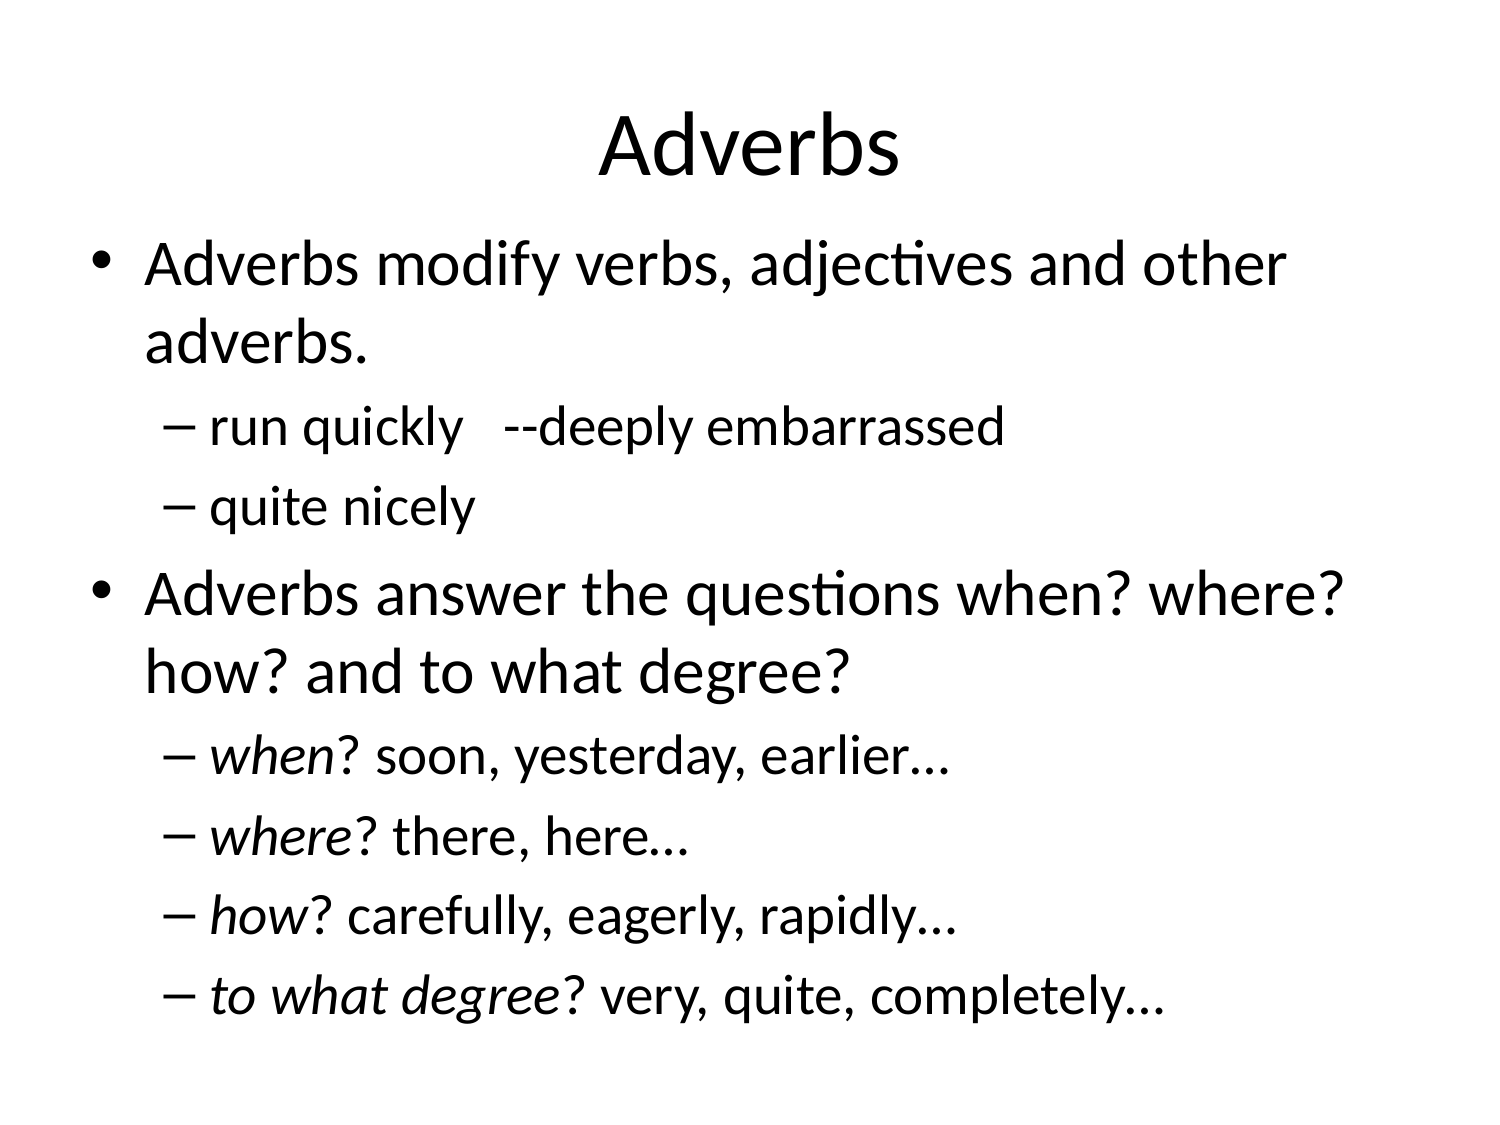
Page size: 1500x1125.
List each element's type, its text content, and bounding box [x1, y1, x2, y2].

list Adverbs modify verbs, adjectives and other adverbs. run quickly --deeply embarrassed quite nicely Adverbs answer the questions when? where? how? and to what degree? when? soon, yesterday, earlier… where? there, here… how? carefully, eagerly, rapidly… to what degree? very, quite, completely… [75, 212, 1425, 1038]
title Adverbs [75, 45, 1425, 212]
